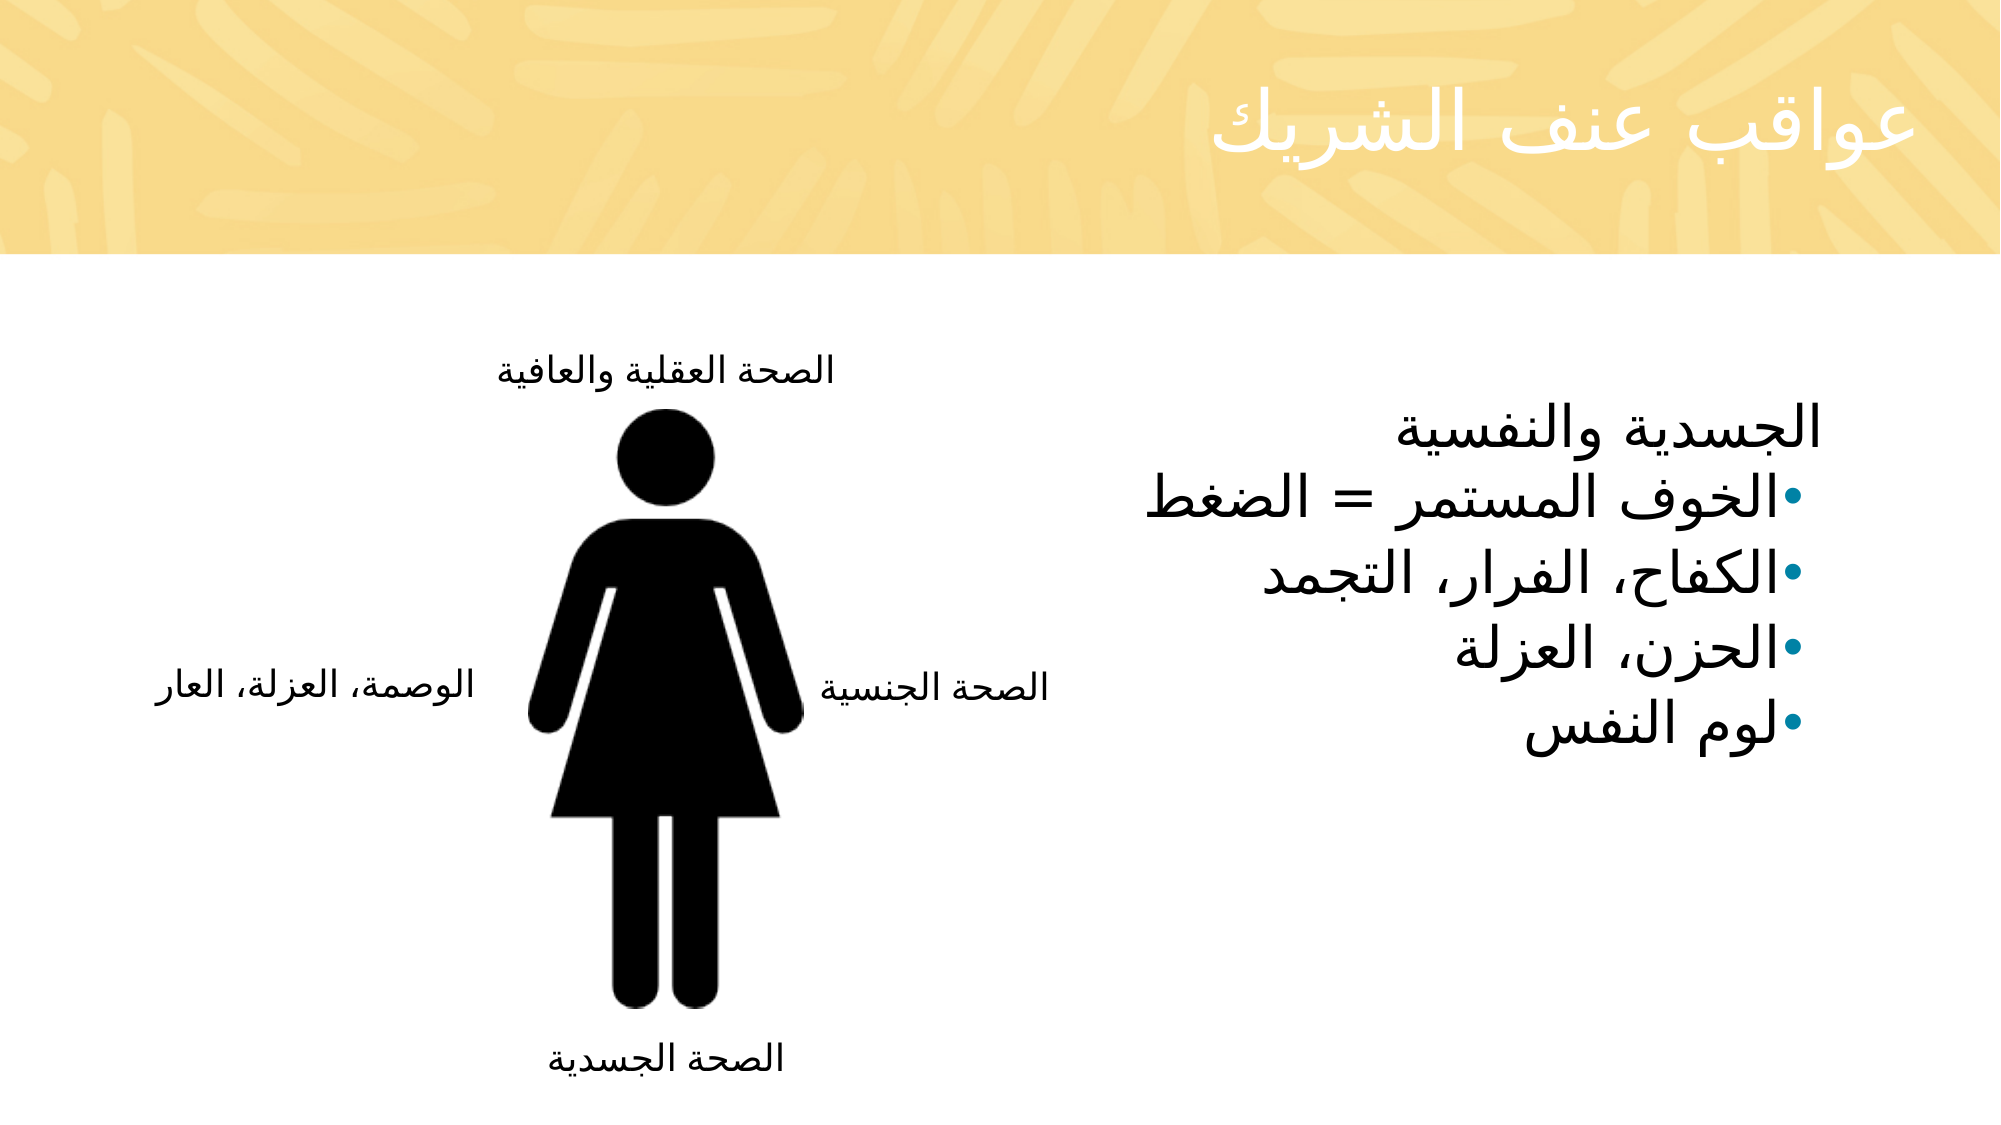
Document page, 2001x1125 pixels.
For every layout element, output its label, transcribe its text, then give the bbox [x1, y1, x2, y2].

picture [0, 0, 2000, 1125]
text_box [103, 338, 1148, 1088]
title عواقب عنف الشريك [61, 33, 1938, 220]
list الجسدية والنفسية الخوف المستمر = الضغط الكفاح، الفرار، التجمد الحزن، العزلة لوم النفس [1153, 374, 1833, 1036]
